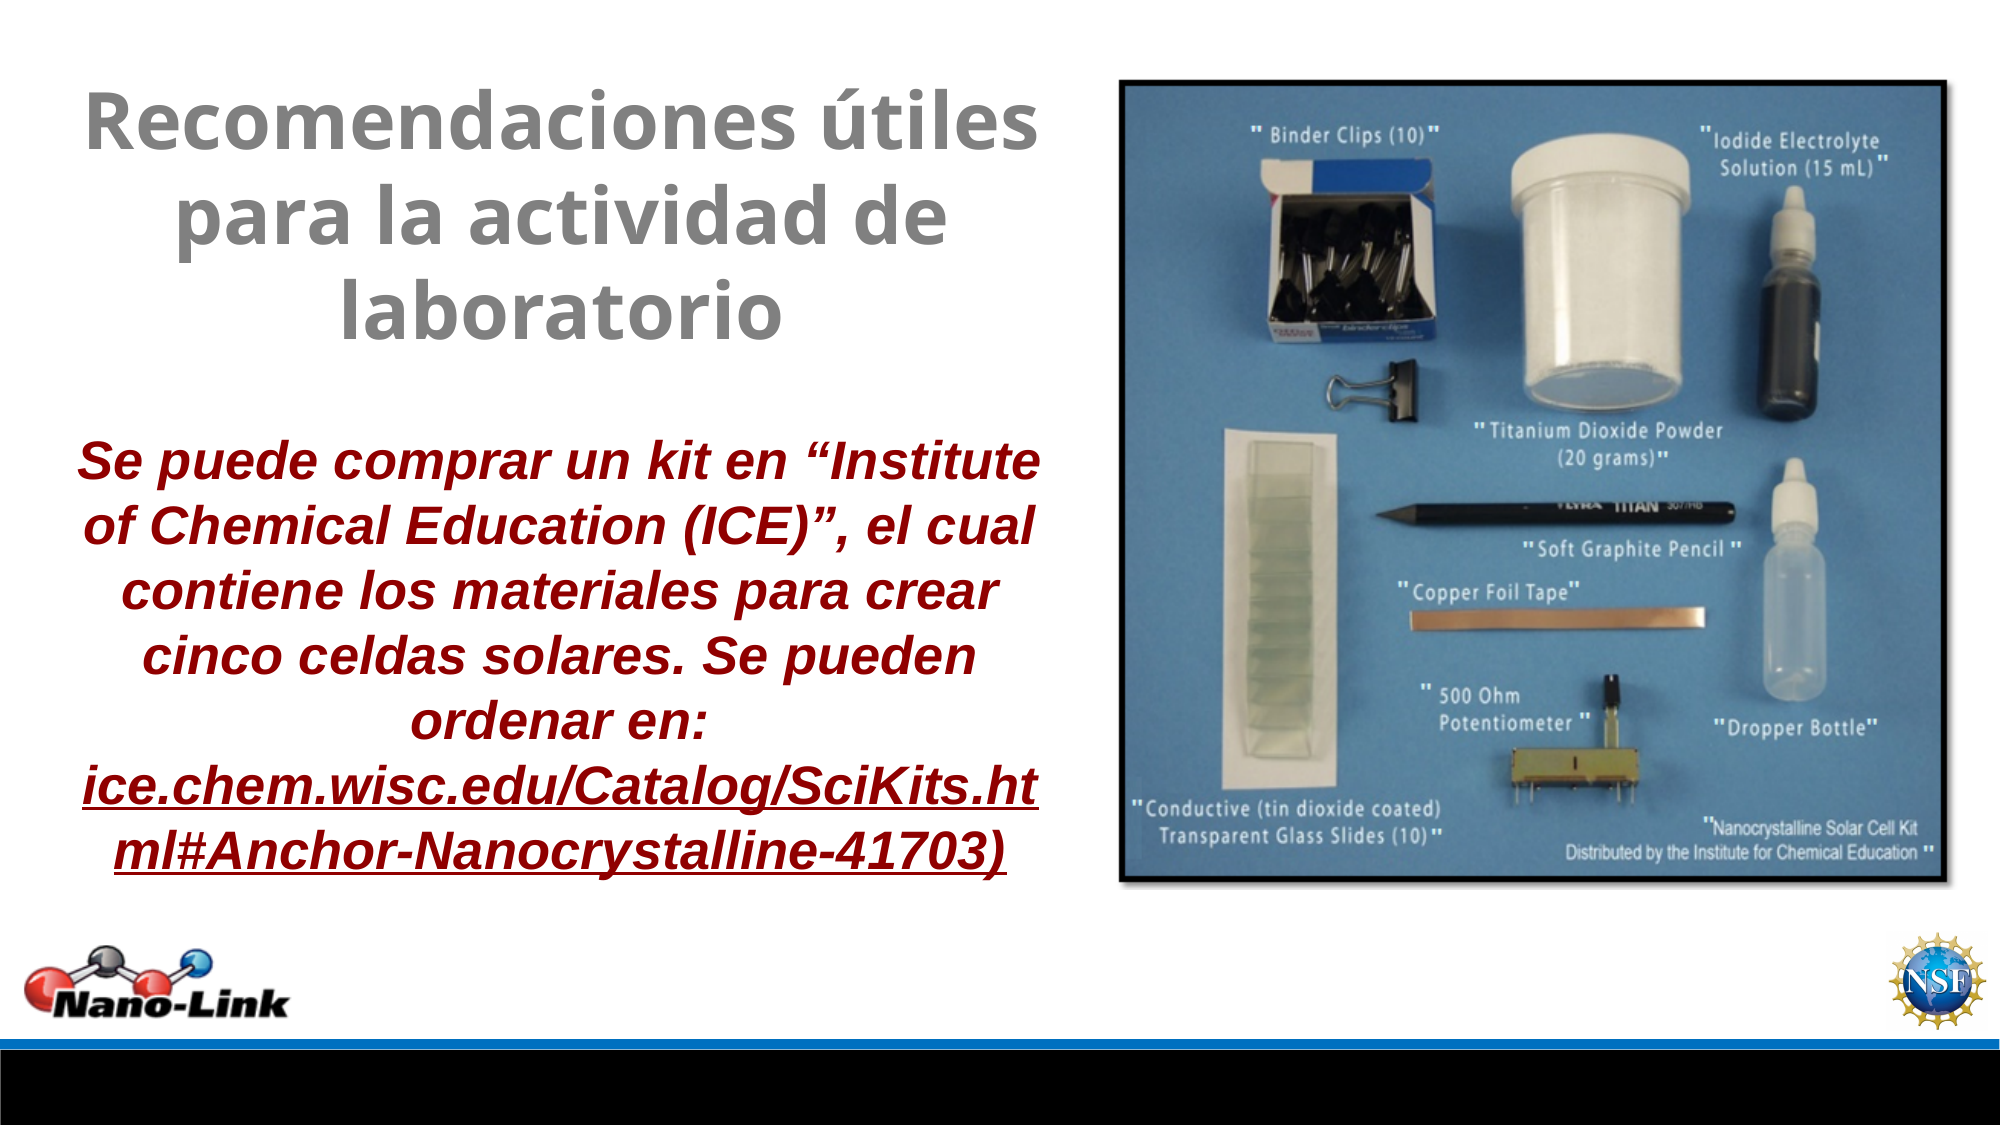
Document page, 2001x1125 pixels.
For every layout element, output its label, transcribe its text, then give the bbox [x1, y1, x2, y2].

text_box Recomendaciones útiles para la actividad de laboratorio [12, 12, 1111, 413]
text_box Se puede comprar un kit en “Institute of Chemical Education (ICE)”, el cual contiene los materiales para crear cinco celdas solares. Se pueden ordenar en: ice.chem.wisc.edu/Catalog/SciKits.html#Anchor-Nanocrystalline-41703) [61, 418, 1060, 888]
picture [16, 935, 305, 1032]
picture [1886, 931, 1988, 1032]
picture [1107, 74, 1961, 890]
